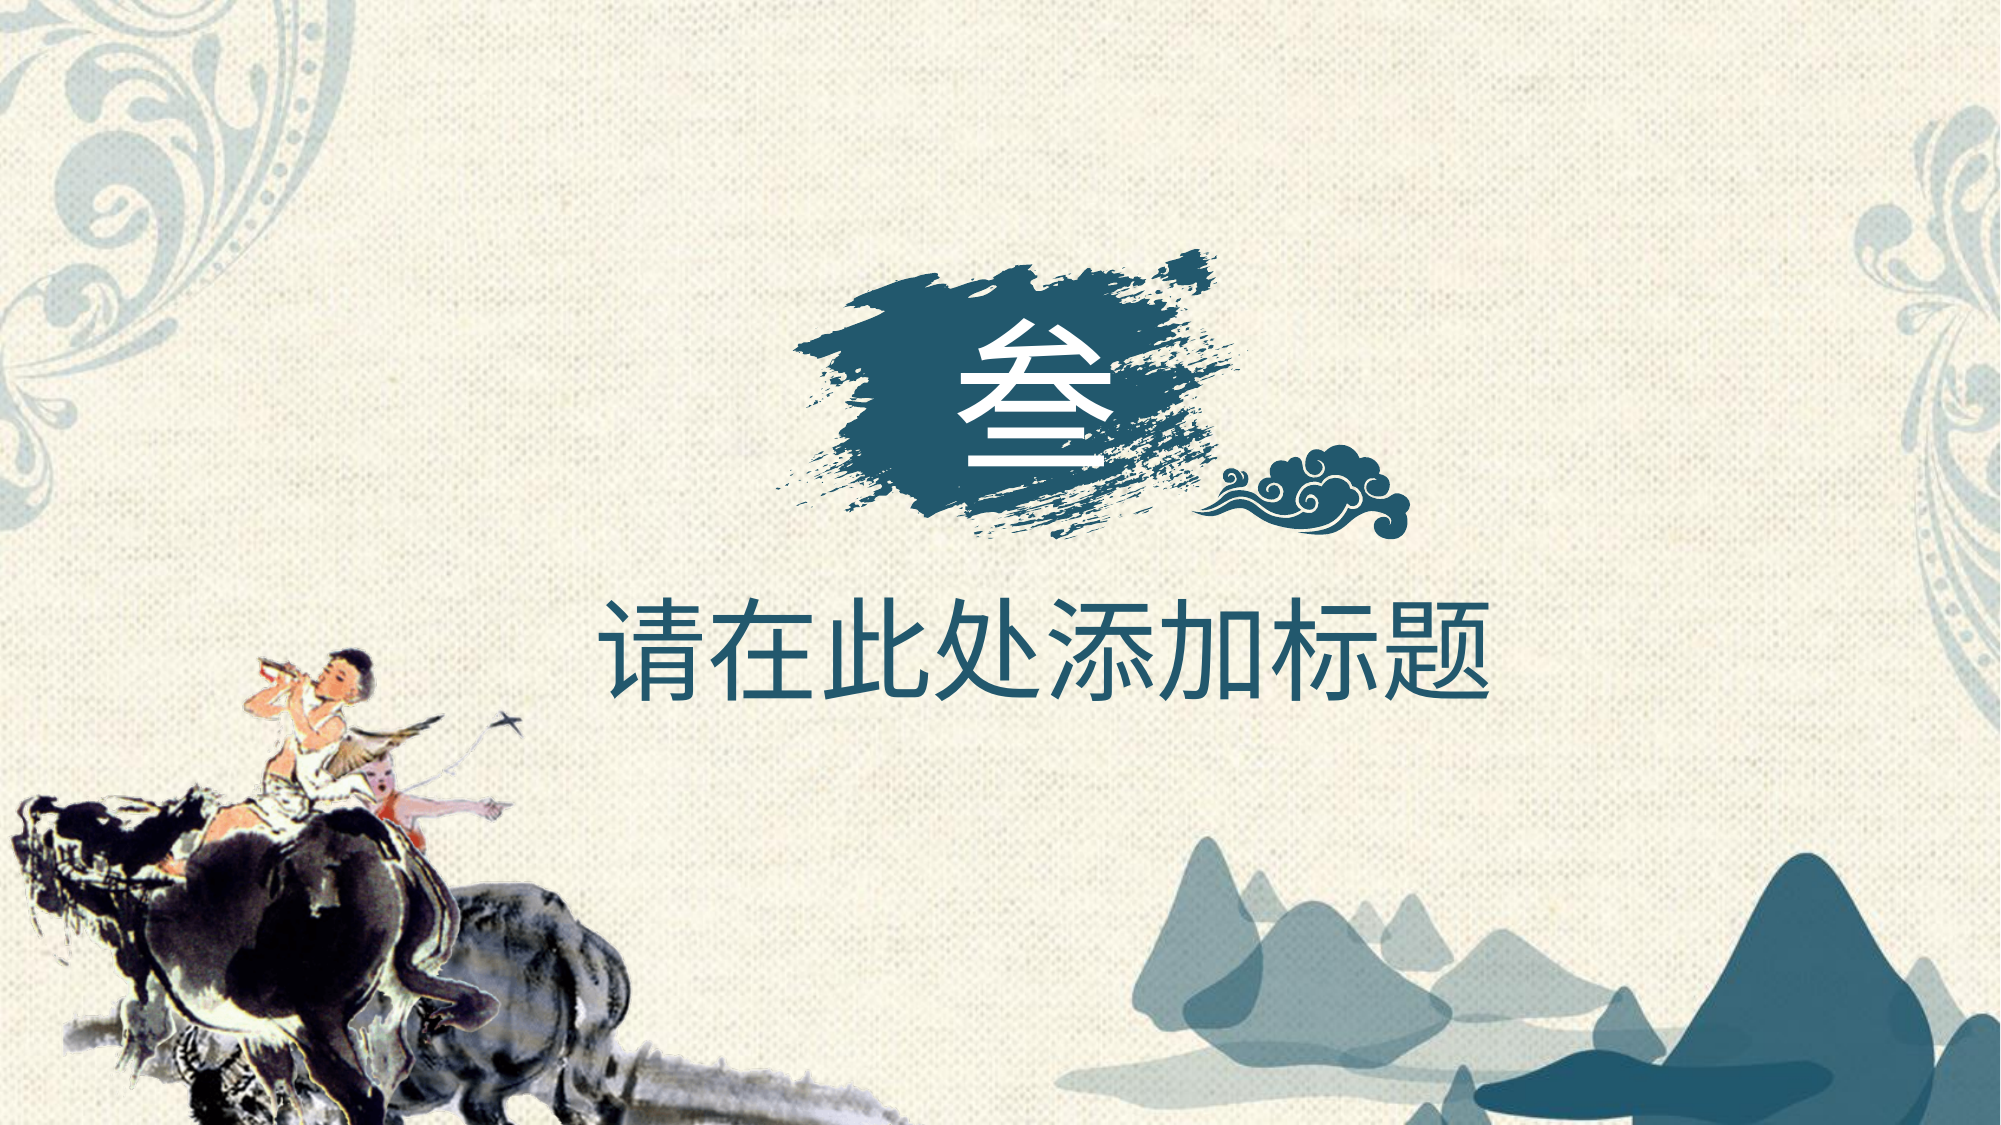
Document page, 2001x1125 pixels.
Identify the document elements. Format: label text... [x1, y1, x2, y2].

text_box 叁 [937, 301, 1088, 486]
text_box [1050, 514, 1111, 540]
text_box [973, 531, 983, 535]
text_box [1215, 343, 1235, 350]
picture [0, 0, 2001, 1125]
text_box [1191, 438, 1420, 541]
text_box [792, 264, 1233, 530]
text_box [1151, 248, 1218, 296]
text_box 请在此处添加标题 [488, 555, 1600, 740]
